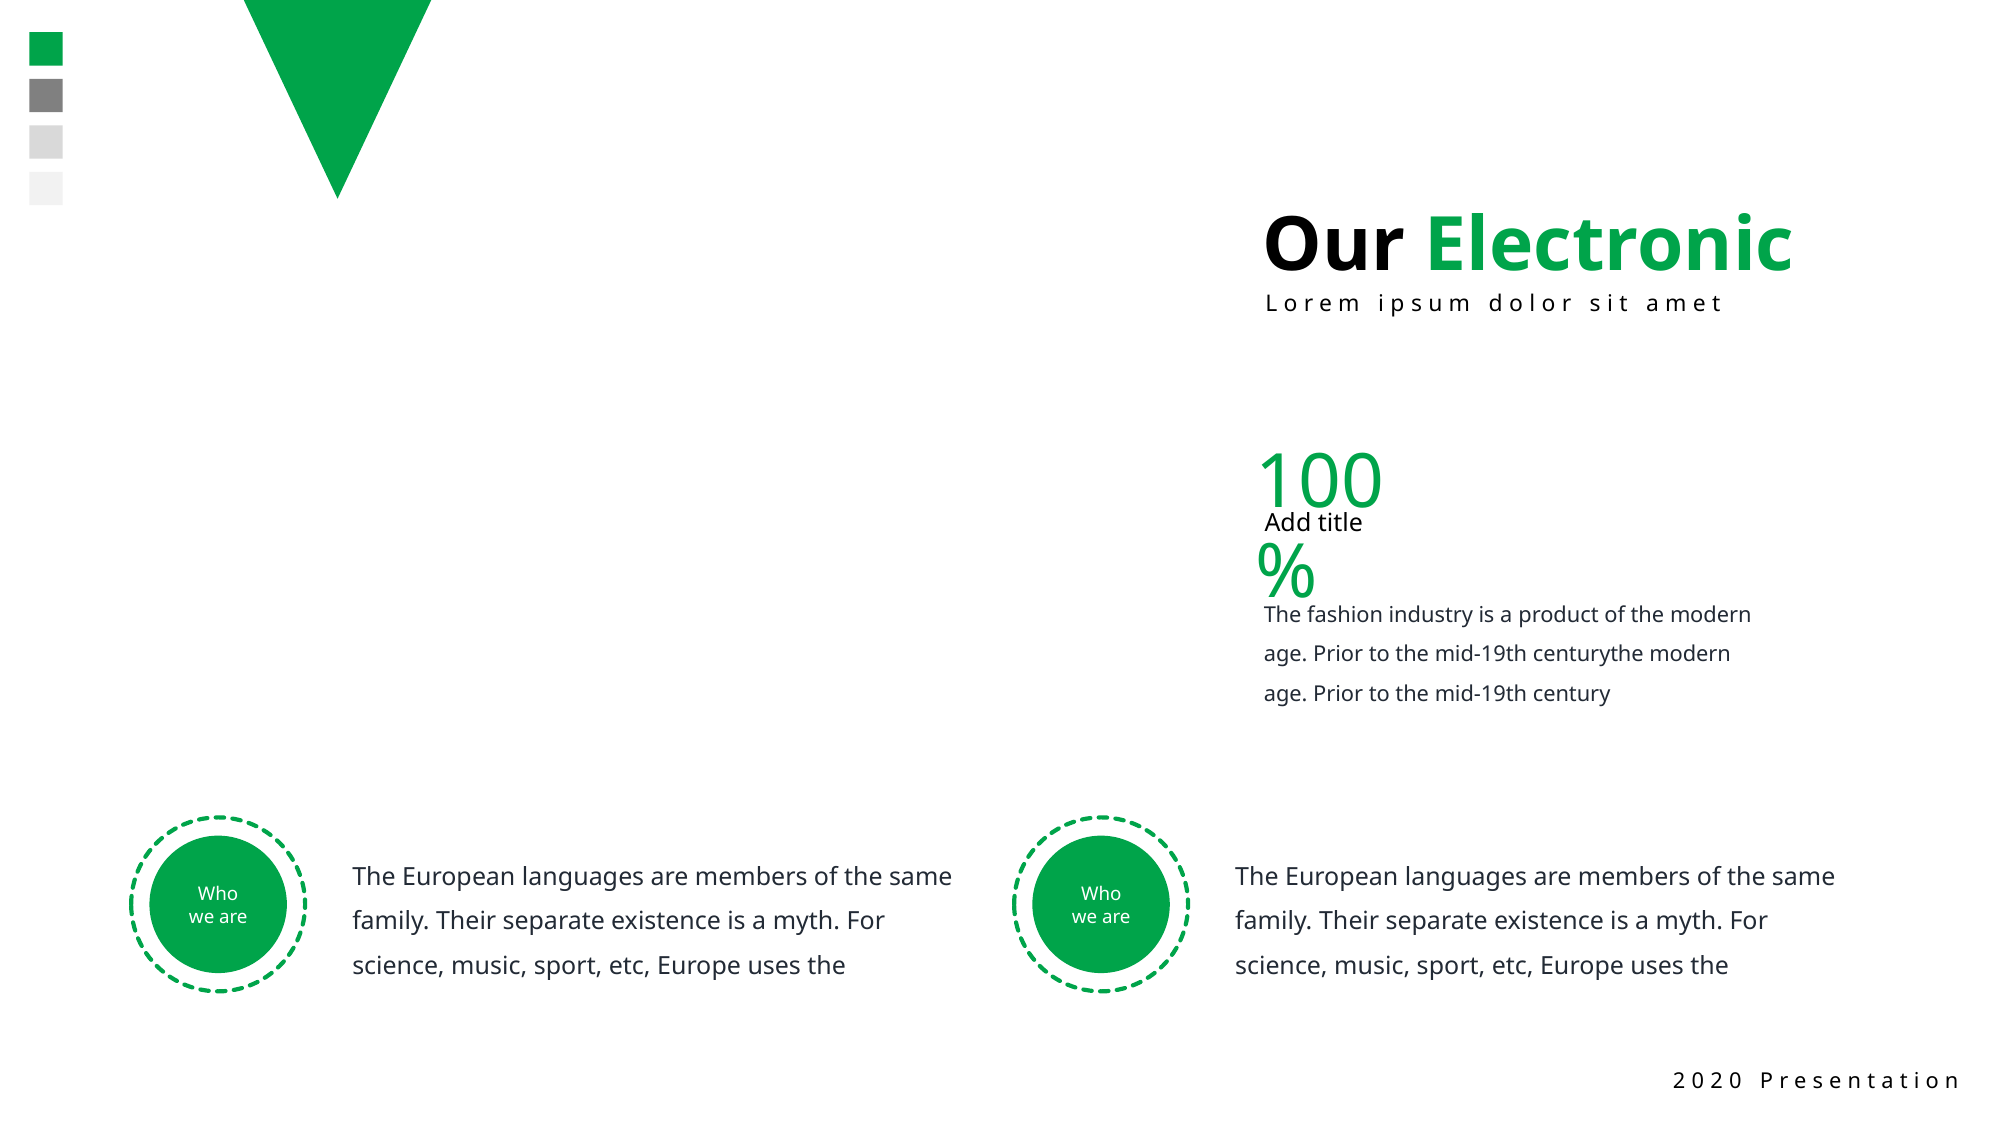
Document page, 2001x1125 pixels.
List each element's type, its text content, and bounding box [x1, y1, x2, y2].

text_box 2020 Presentation [1599, 1059, 1974, 1101]
text_box Who we are [1031, 834, 1171, 975]
text_box Lorem ipsum dolor sit amet [1250, 281, 1789, 324]
text_box The fashion industry is a product of the modern age. Prior to the mid-19th centurythe modern age. Prior to the mid-19th century [1249, 580, 1791, 713]
text_box [1013, 816, 1190, 993]
text_box The European languages are members of the same family. Their separate existence is a myth. For science, music, sport, etc, Europe uses the [337, 837, 985, 988]
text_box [29, 32, 63, 206]
text_box [130, 816, 307, 993]
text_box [1248, 425, 1498, 545]
text_box Our Electronic [1248, 188, 2000, 294]
text_box Who we are [148, 834, 288, 975]
picture [98, 0, 1248, 748]
text_box The European languages are members of the same family. Their separate existence is a myth. For science, music, sport, etc, Europe uses the [1220, 837, 1868, 988]
